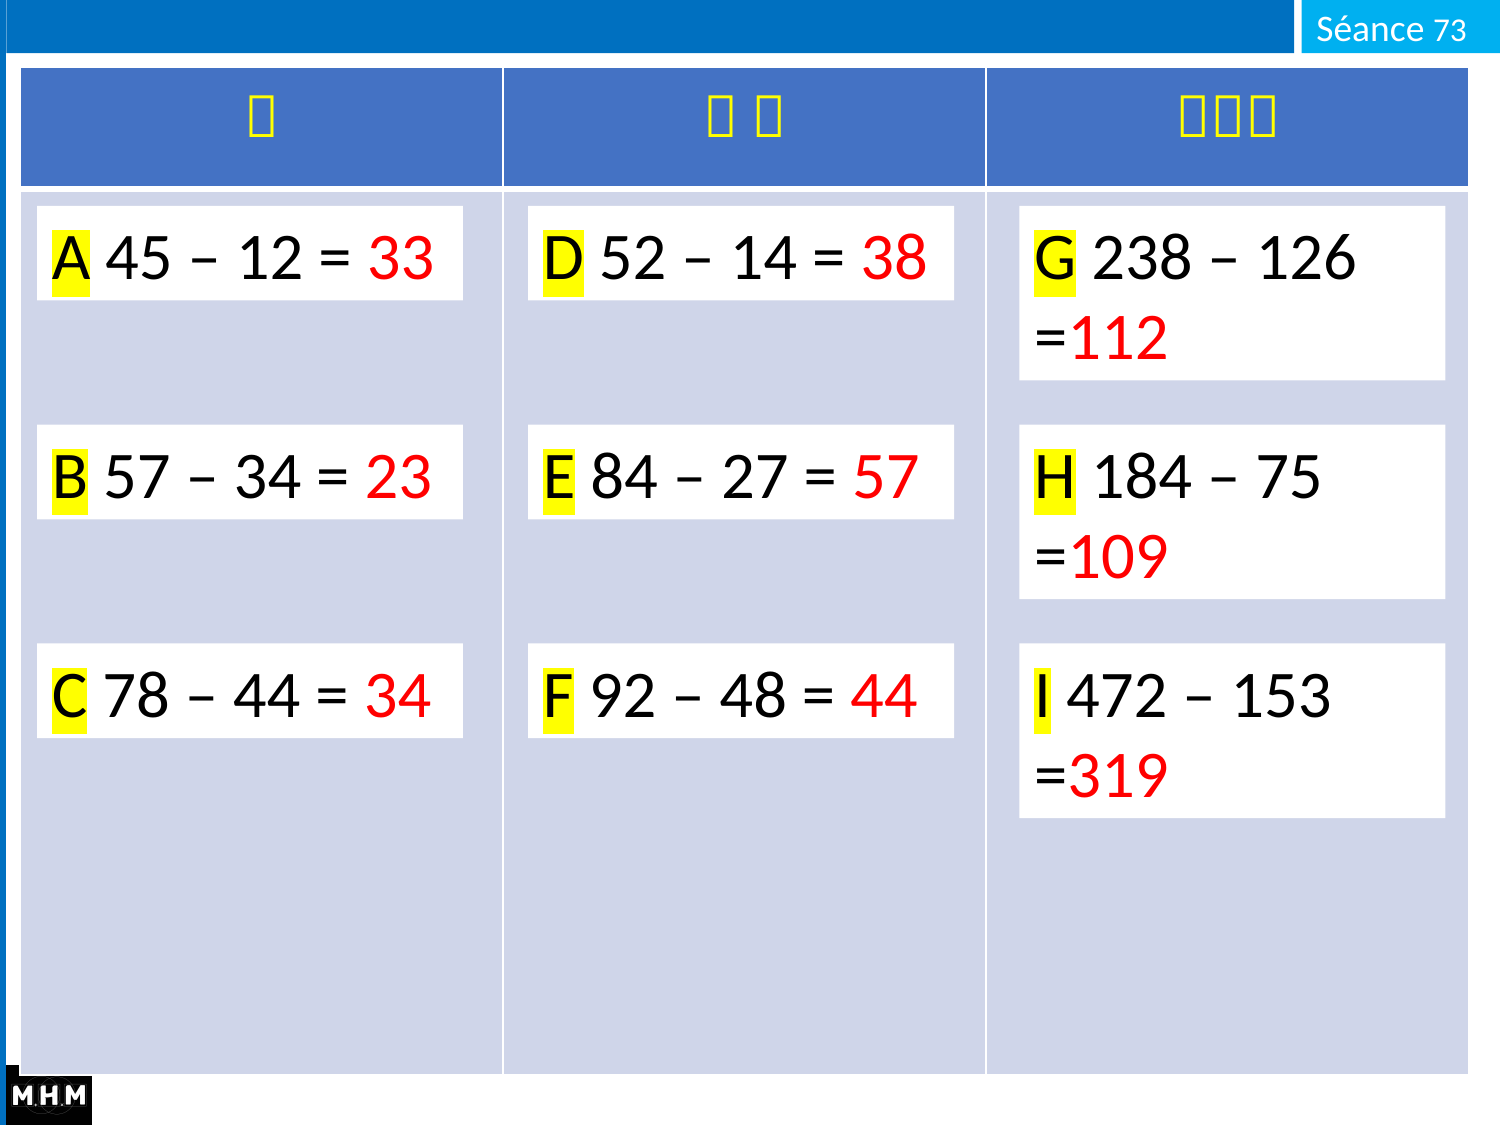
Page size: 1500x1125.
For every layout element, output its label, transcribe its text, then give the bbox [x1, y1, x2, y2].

table_cell [21, 192, 502, 1074]
table_header  [21, 68, 502, 186]
table_header  [987, 68, 1468, 186]
text_box H 184 – 75 =109 [1019, 424, 1446, 600]
text_box F 92 – 48 = 44 [528, 643, 955, 739]
table_header   [504, 68, 985, 186]
table_cell [504, 192, 985, 1074]
text_box B 57 – 34 = 23 [37, 424, 463, 520]
text_box E 84 – 27 = 57 [528, 424, 955, 520]
text_box A 45 – 12 = 33 [37, 205, 463, 301]
picture [6, 1065, 92, 1125]
text_box I 472 – 153 =319 [1019, 643, 1446, 819]
text_box D 52 – 14 = 38 [528, 205, 955, 301]
text_box C 78 – 44 = 34 [37, 643, 463, 739]
text_box G 238 – 126 =112 [1019, 205, 1446, 381]
table_cell [987, 192, 1468, 1074]
